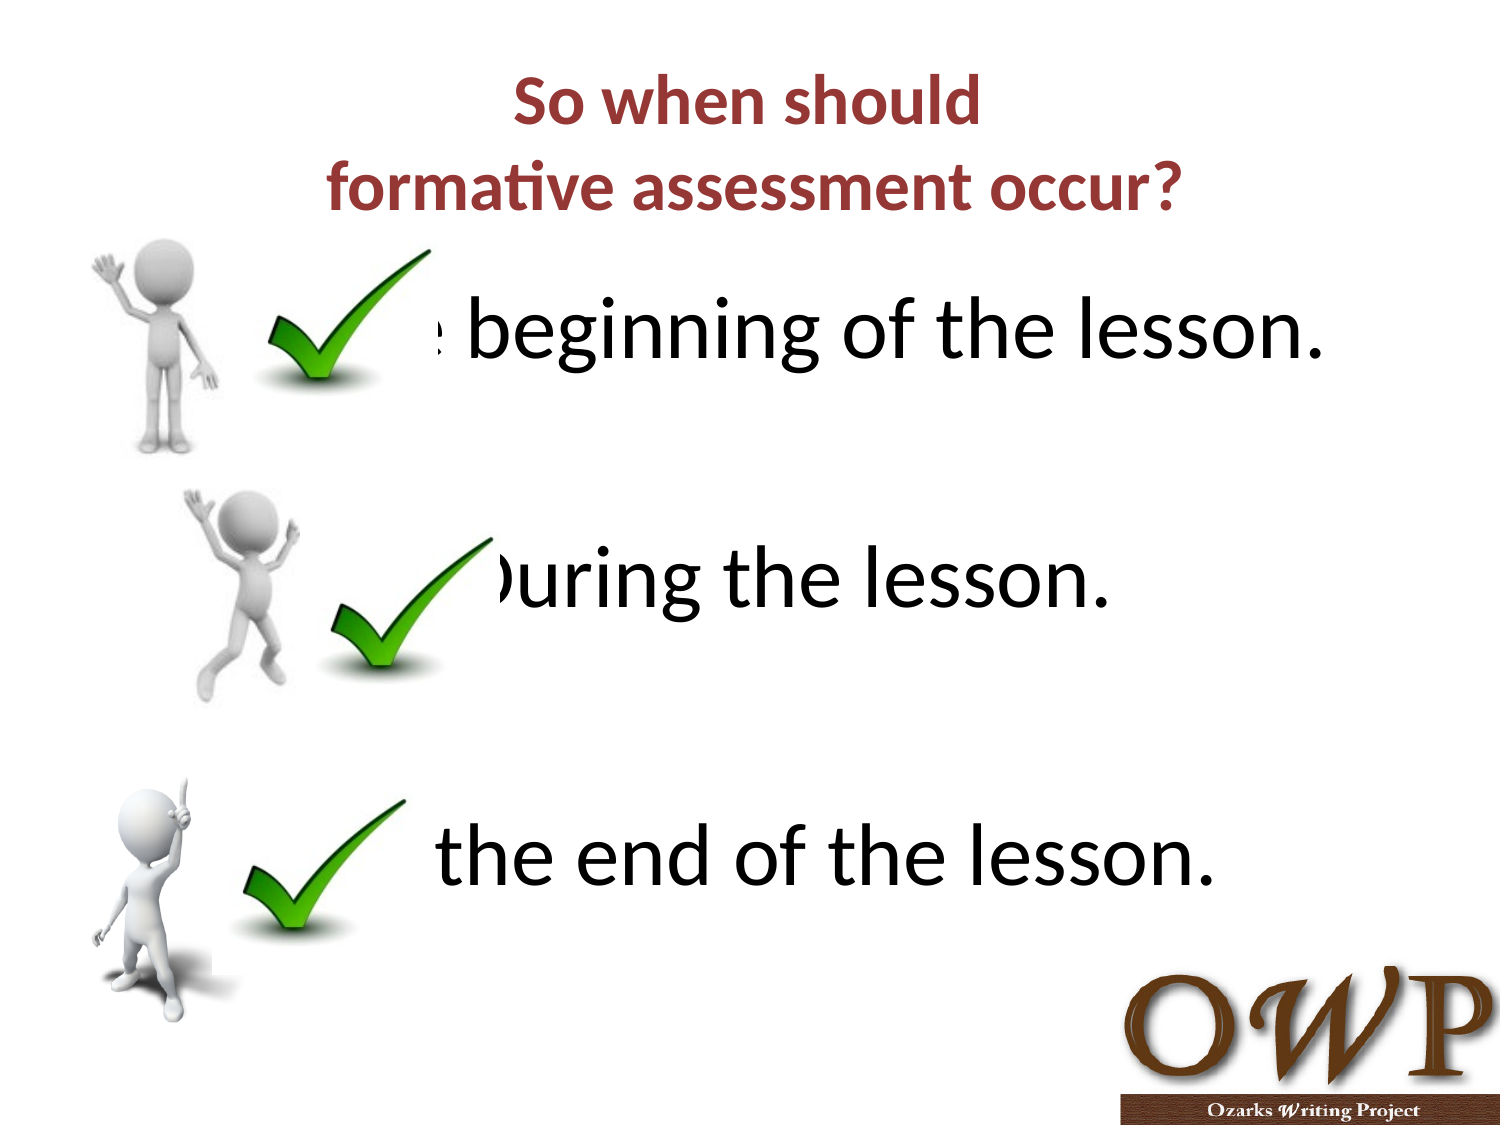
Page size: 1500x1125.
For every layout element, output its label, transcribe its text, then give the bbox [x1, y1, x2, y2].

picture [1120, 957, 1500, 1125]
list At the beginning of the lesson. During the lesson. At the end of the lesson. [75, 262, 1425, 1005]
title So when should formative assessment occur? [87, 45, 1425, 233]
picture [149, 474, 501, 713]
picture [87, 774, 413, 1026]
picture [62, 224, 438, 463]
